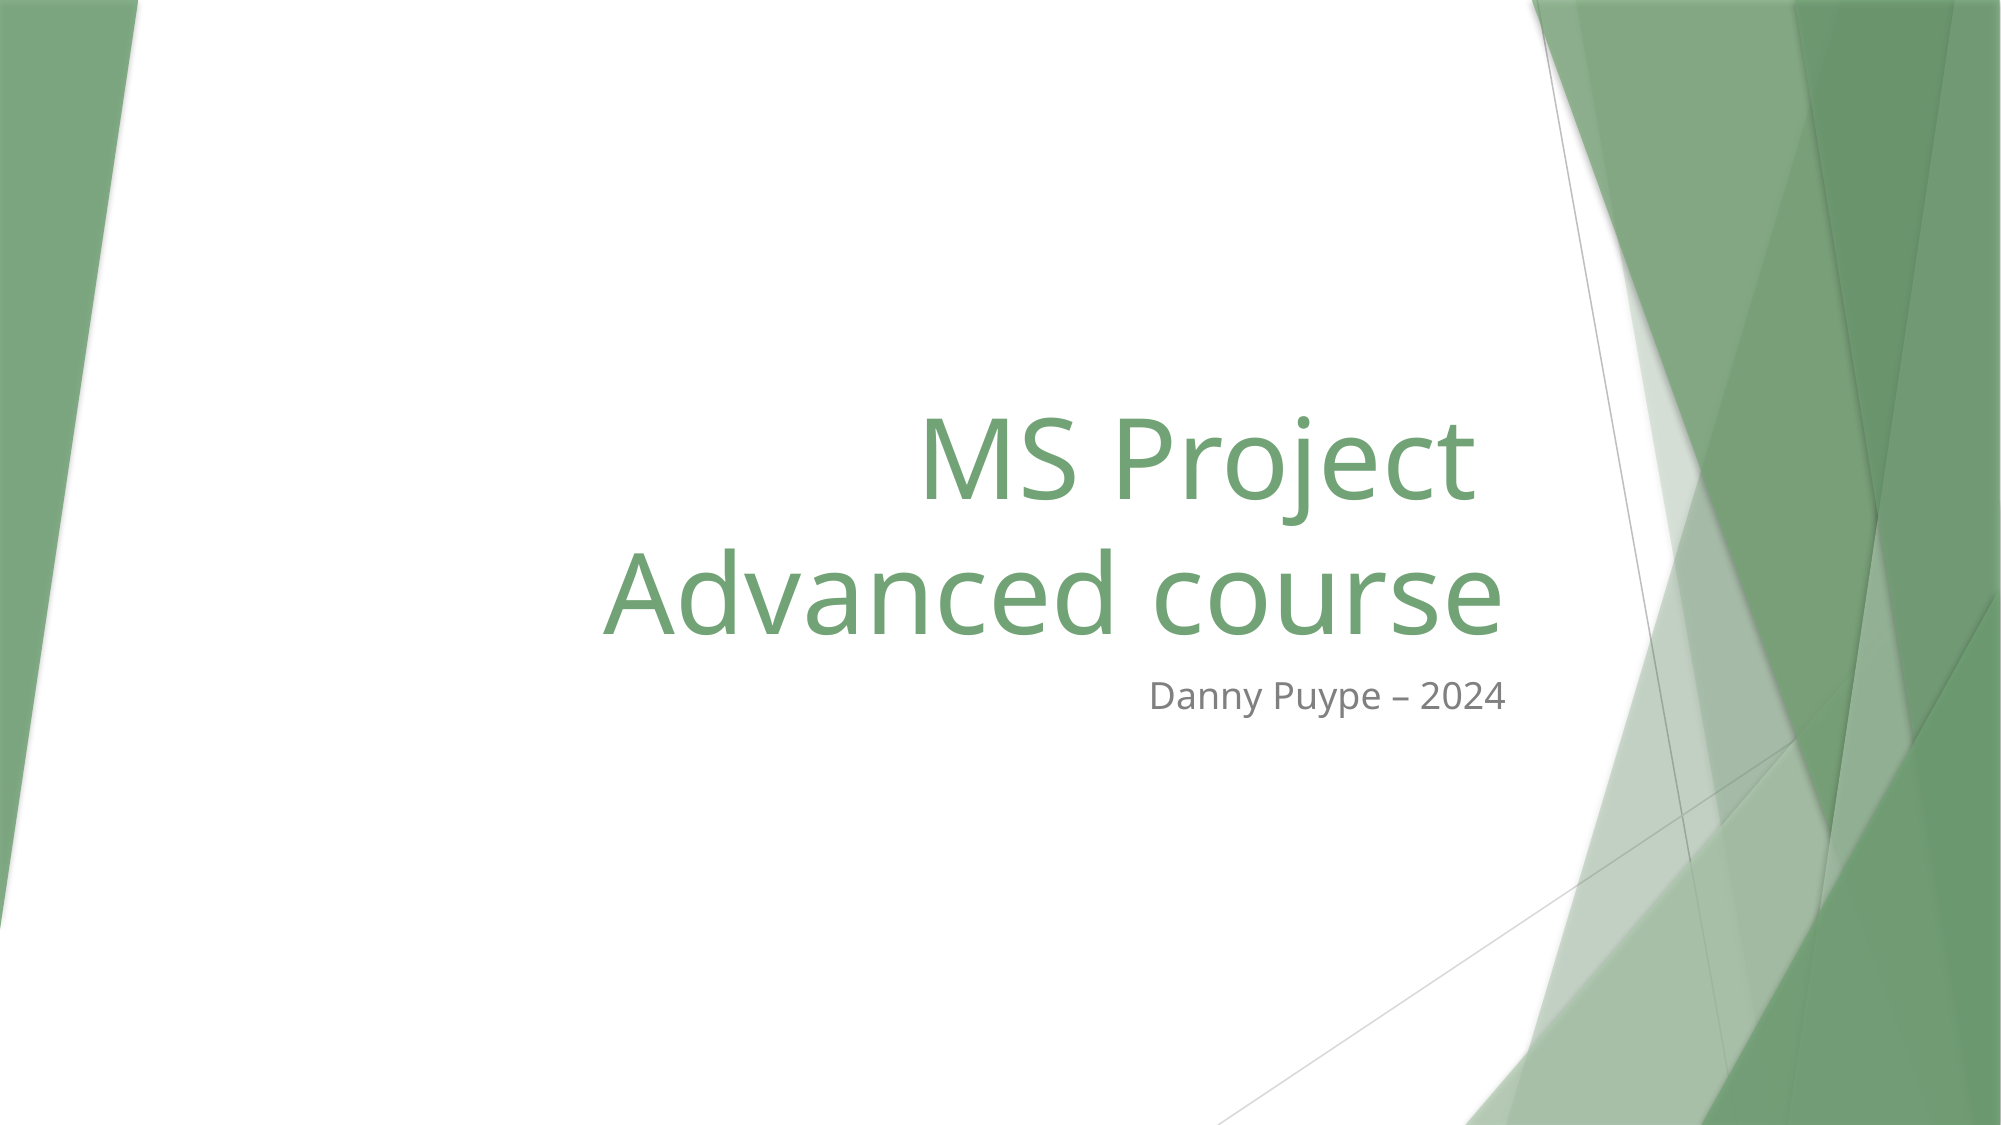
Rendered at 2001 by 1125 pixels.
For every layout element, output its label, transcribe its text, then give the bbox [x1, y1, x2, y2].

subtitle Danny Puype – 2024 [247, 664, 1522, 845]
title MS Project Advanced course [247, 394, 1522, 664]
